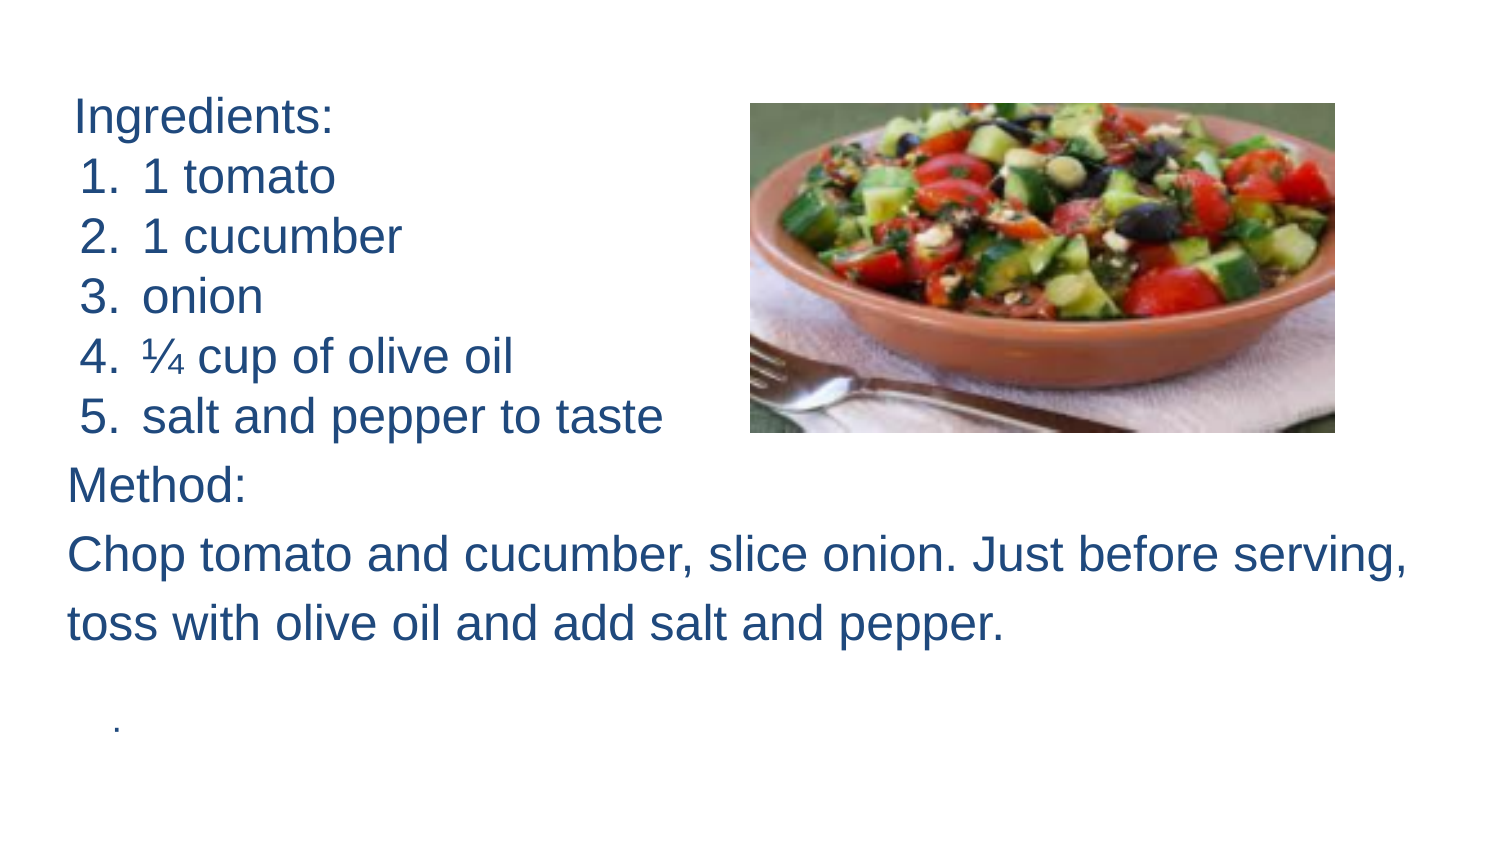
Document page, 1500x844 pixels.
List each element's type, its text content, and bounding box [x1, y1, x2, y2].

picture [749, 103, 1335, 434]
text_box Ingredients: 1 tomato 1 cucumber onion ¼ cup of olive oil salt and pepper to taste Method: Chop tomato and cucumber, slice onion. Just before serving, toss with olive oil and add salt and pepper. · [51, 68, 1426, 781]
